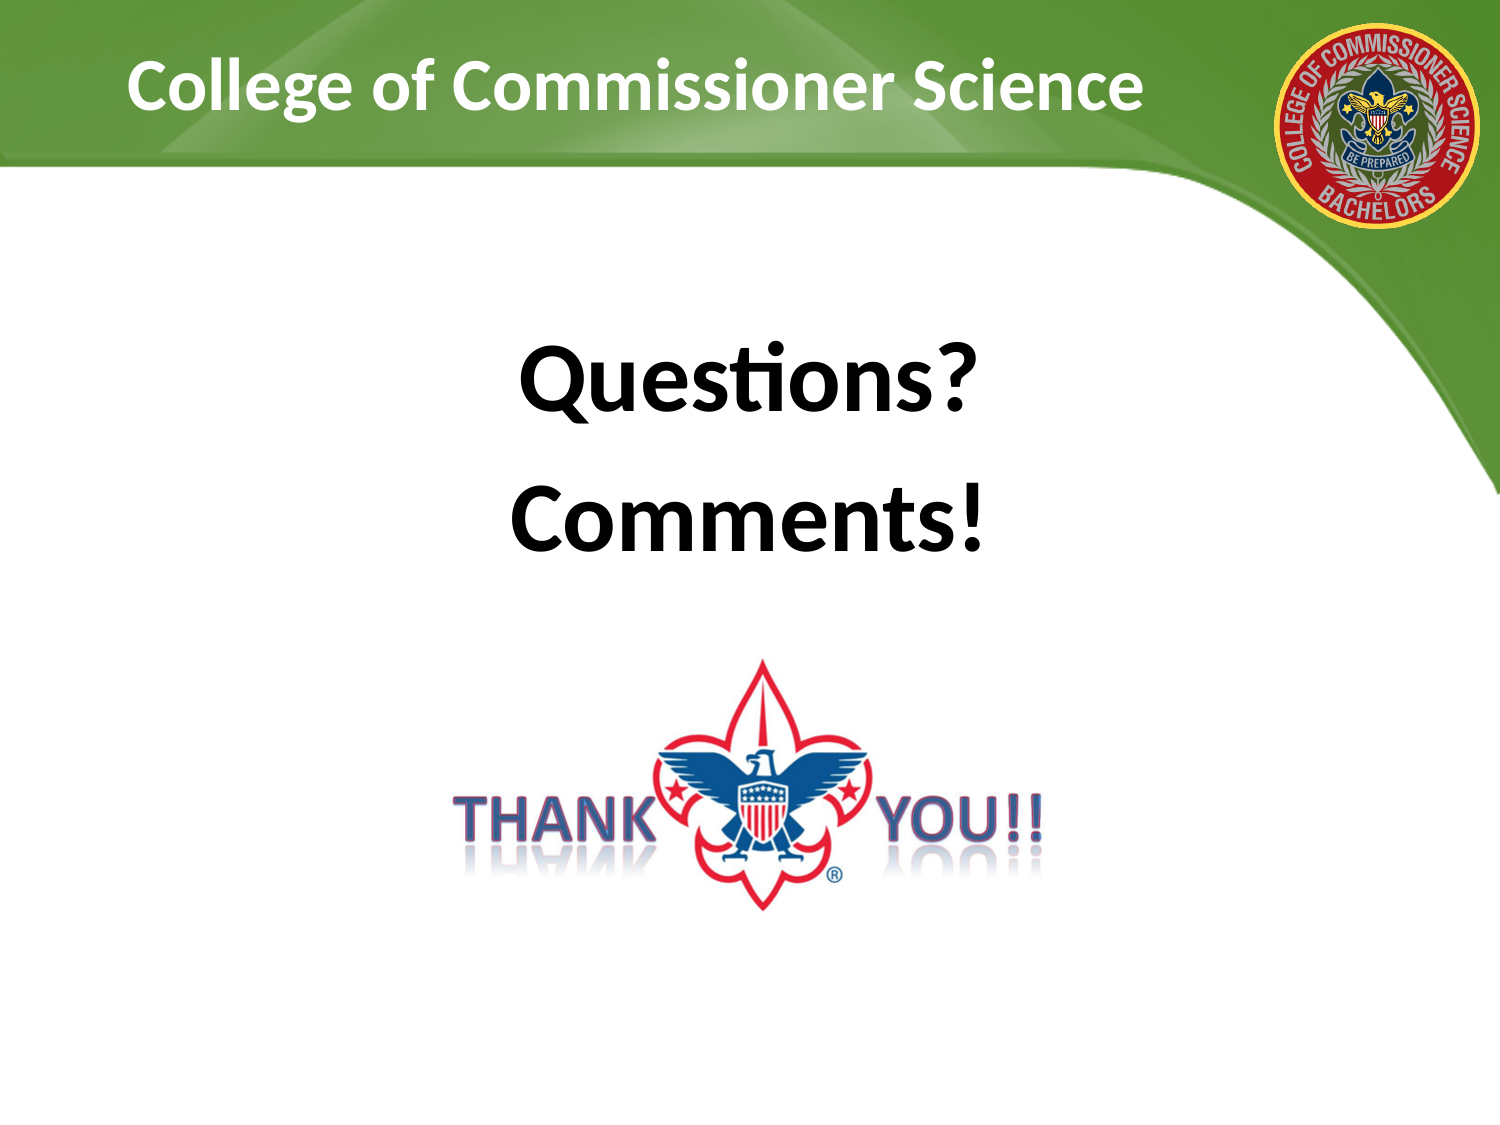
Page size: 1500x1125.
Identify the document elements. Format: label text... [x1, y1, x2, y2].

picture [1274, 23, 1480, 229]
picture [408, 650, 1092, 935]
text_box Questions? Comments! [390, 304, 1109, 579]
